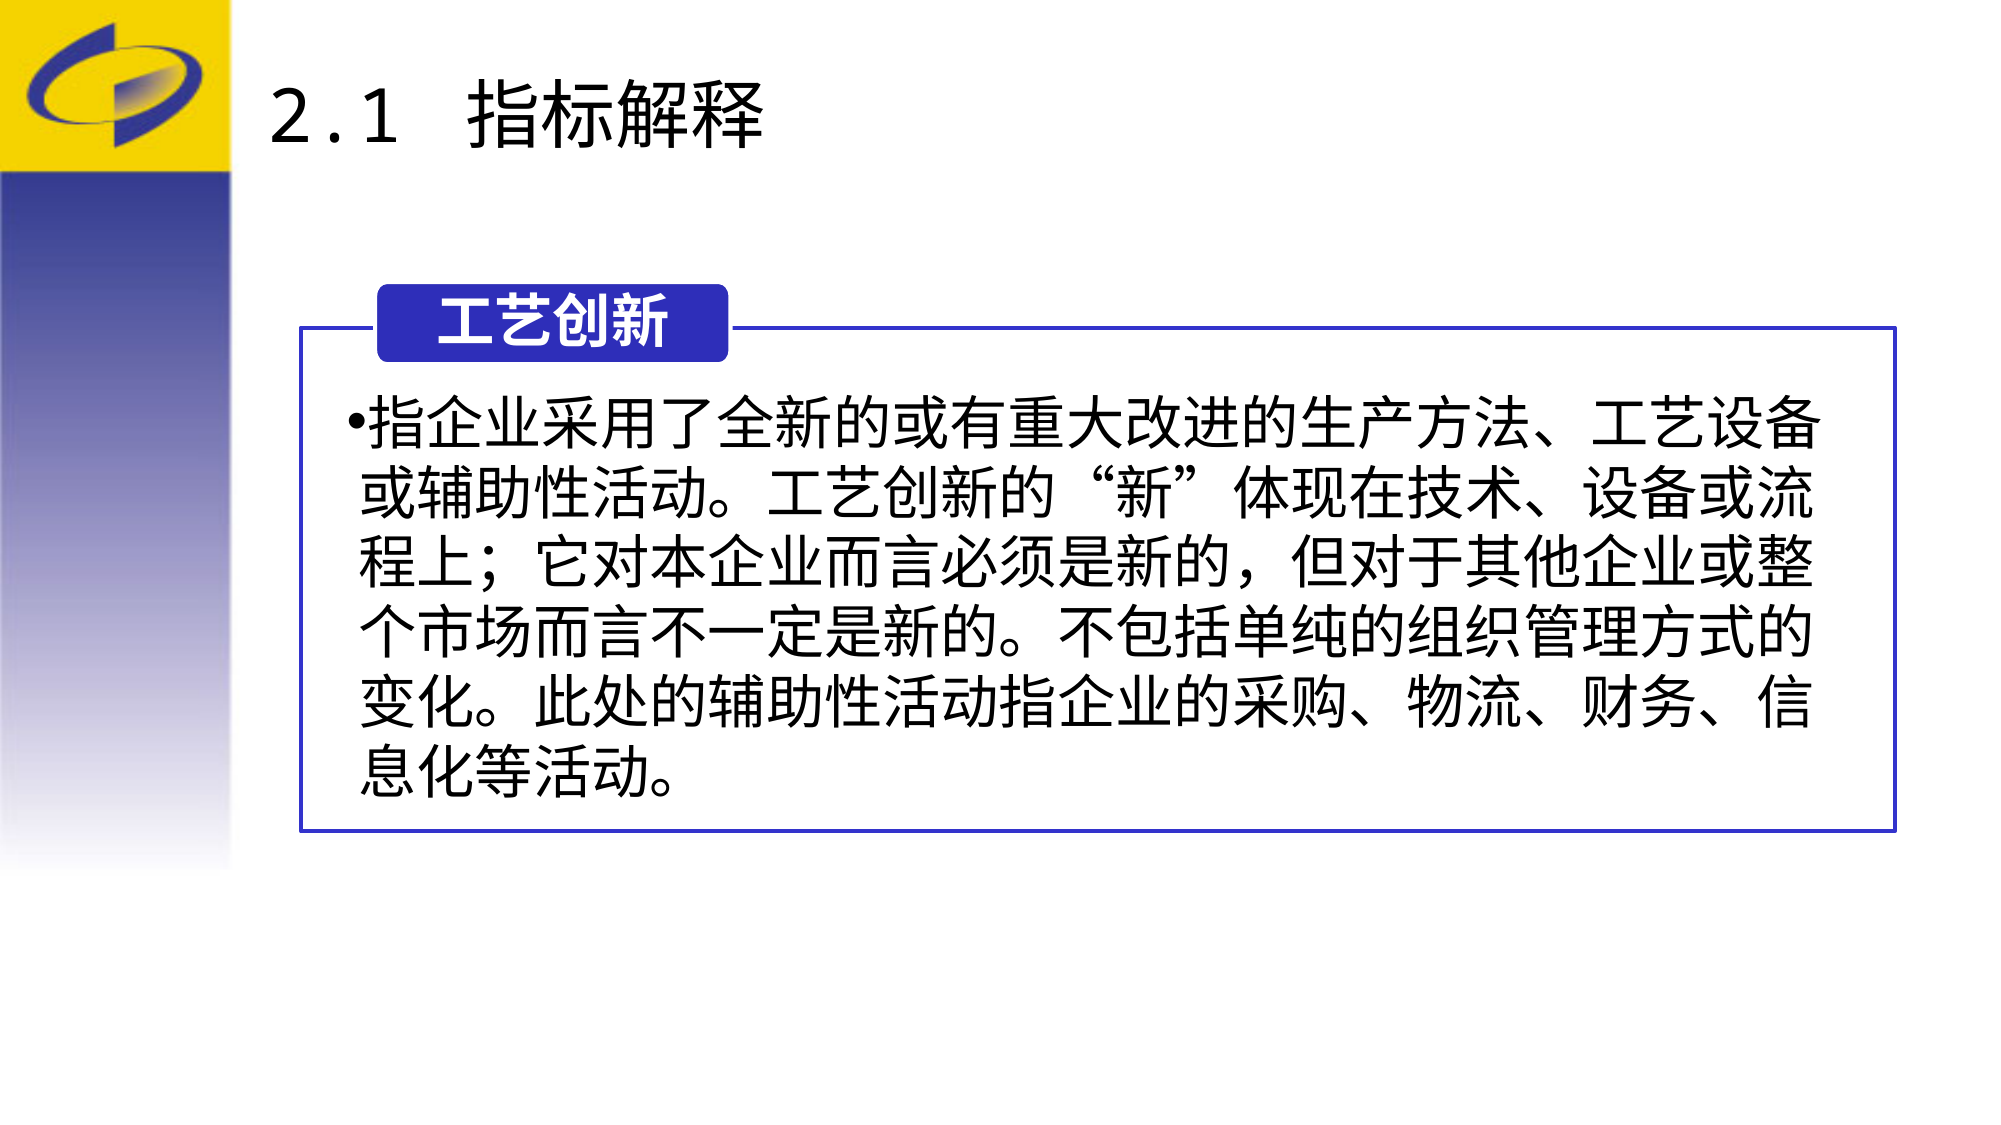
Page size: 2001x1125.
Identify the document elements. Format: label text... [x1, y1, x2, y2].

text_box 指企业采用了全新的或有重大改进的生产方法、工艺设备或辅助性活动。工艺创新的“新”体现在技术、设备或流程上；它对本企业而言必须是新的，但对于其他企业或整个市场而言不一定是新的。不包括单纯的组织管理方式的变化。此处的辅助性活动指企业的采购、物流、财务、信息化等活动。 [299, 326, 1897, 833]
text_box 工艺创新 [373, 279, 733, 367]
title 2.1 指标解释 [252, 39, 1870, 185]
picture [0, 0, 2000, 1125]
